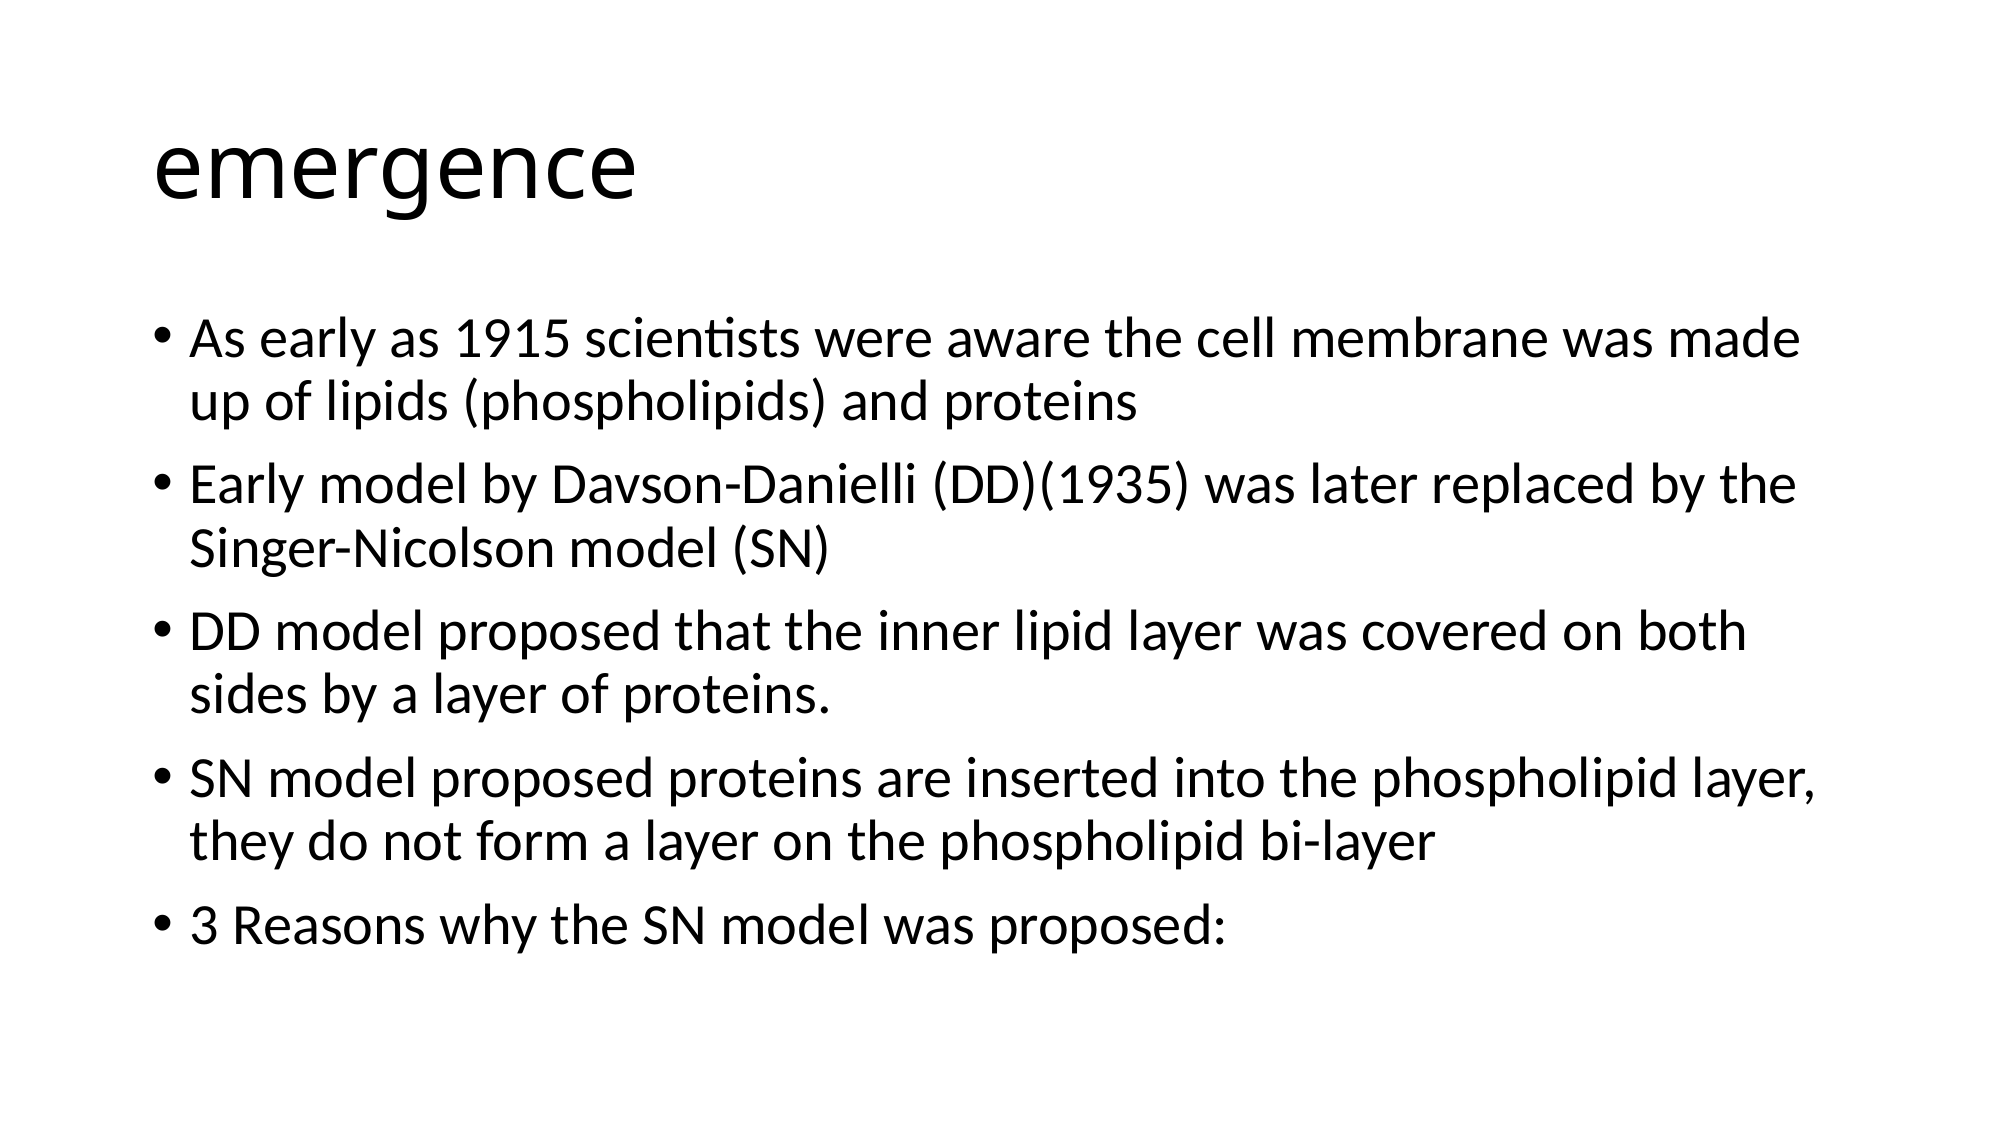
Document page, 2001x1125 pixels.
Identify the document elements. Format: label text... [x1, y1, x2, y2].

title emergence [137, 59, 1863, 278]
list As early as 1915 scientists were aware the cell membrane was made up of lipids (phospholipids) and proteins Early model by Davson-Danielli (DD)(1935) was later replaced by the Singer-Nicolson model (SN) DD model proposed that the inner lipid layer was covered on both sides by a layer of proteins. SN model proposed proteins are inserted into the phospholipid layer, they do not form a layer on the phospholipid bi-layer 3 Reasons why the SN model was proposed: [137, 299, 1863, 1014]
